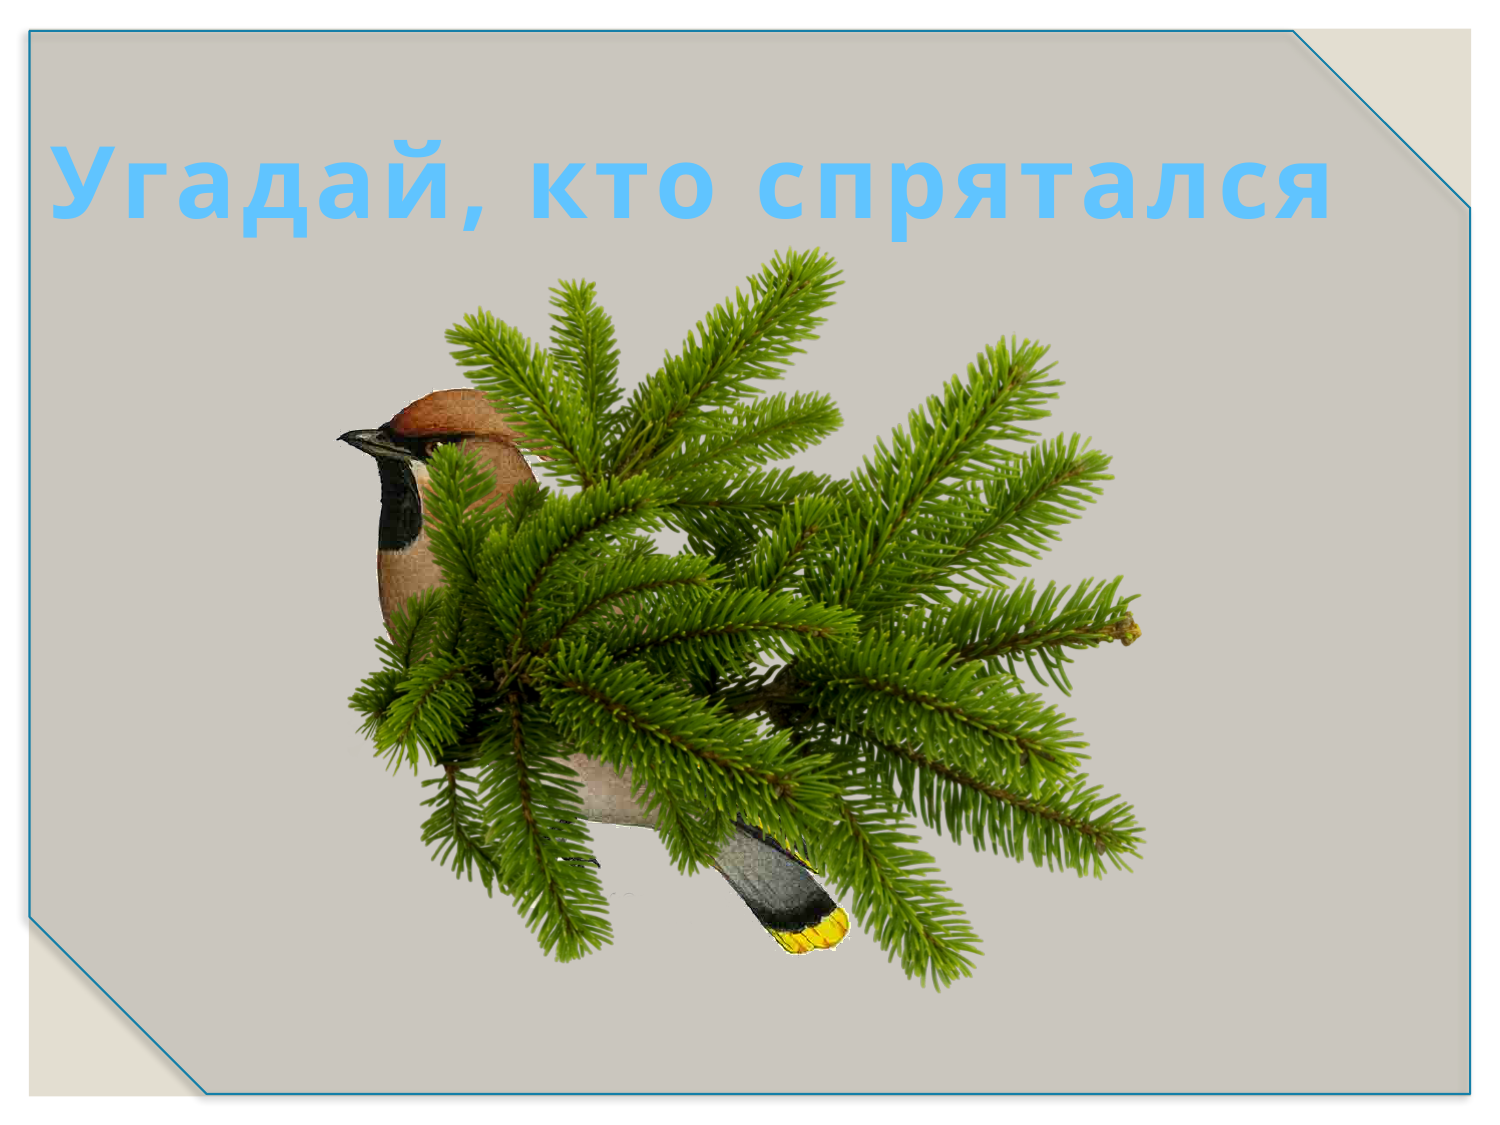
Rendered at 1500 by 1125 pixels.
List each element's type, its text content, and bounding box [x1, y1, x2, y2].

text_box [28, 29, 1472, 1096]
text_box Угадай, кто спрятался [34, 111, 1353, 246]
picture [332, 245, 1148, 994]
